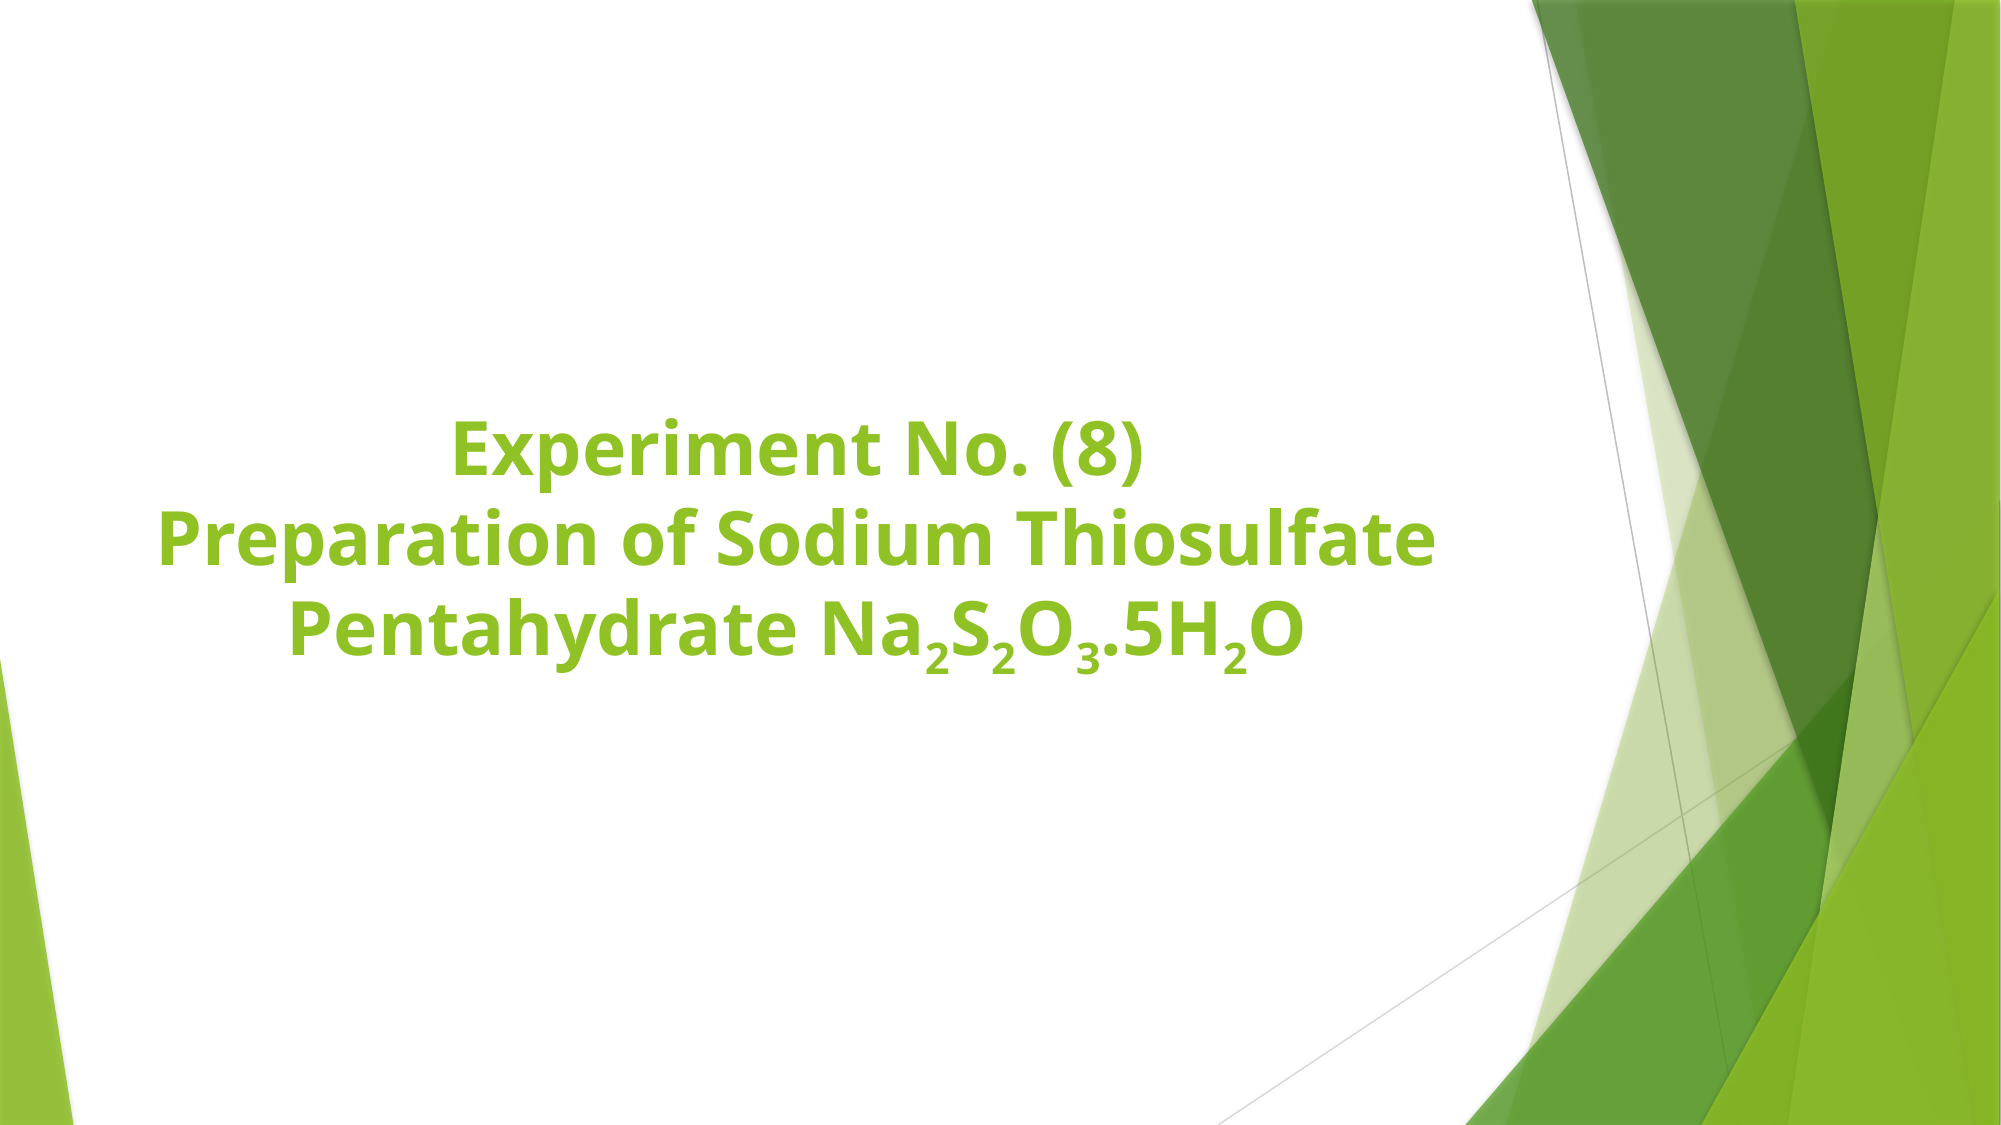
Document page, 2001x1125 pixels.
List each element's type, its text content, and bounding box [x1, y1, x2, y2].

title Experiment No. (8) Preparation of Sodium Thiosulfate Pentahydrate Na2S2O3.5H2O [92, 393, 1503, 732]
